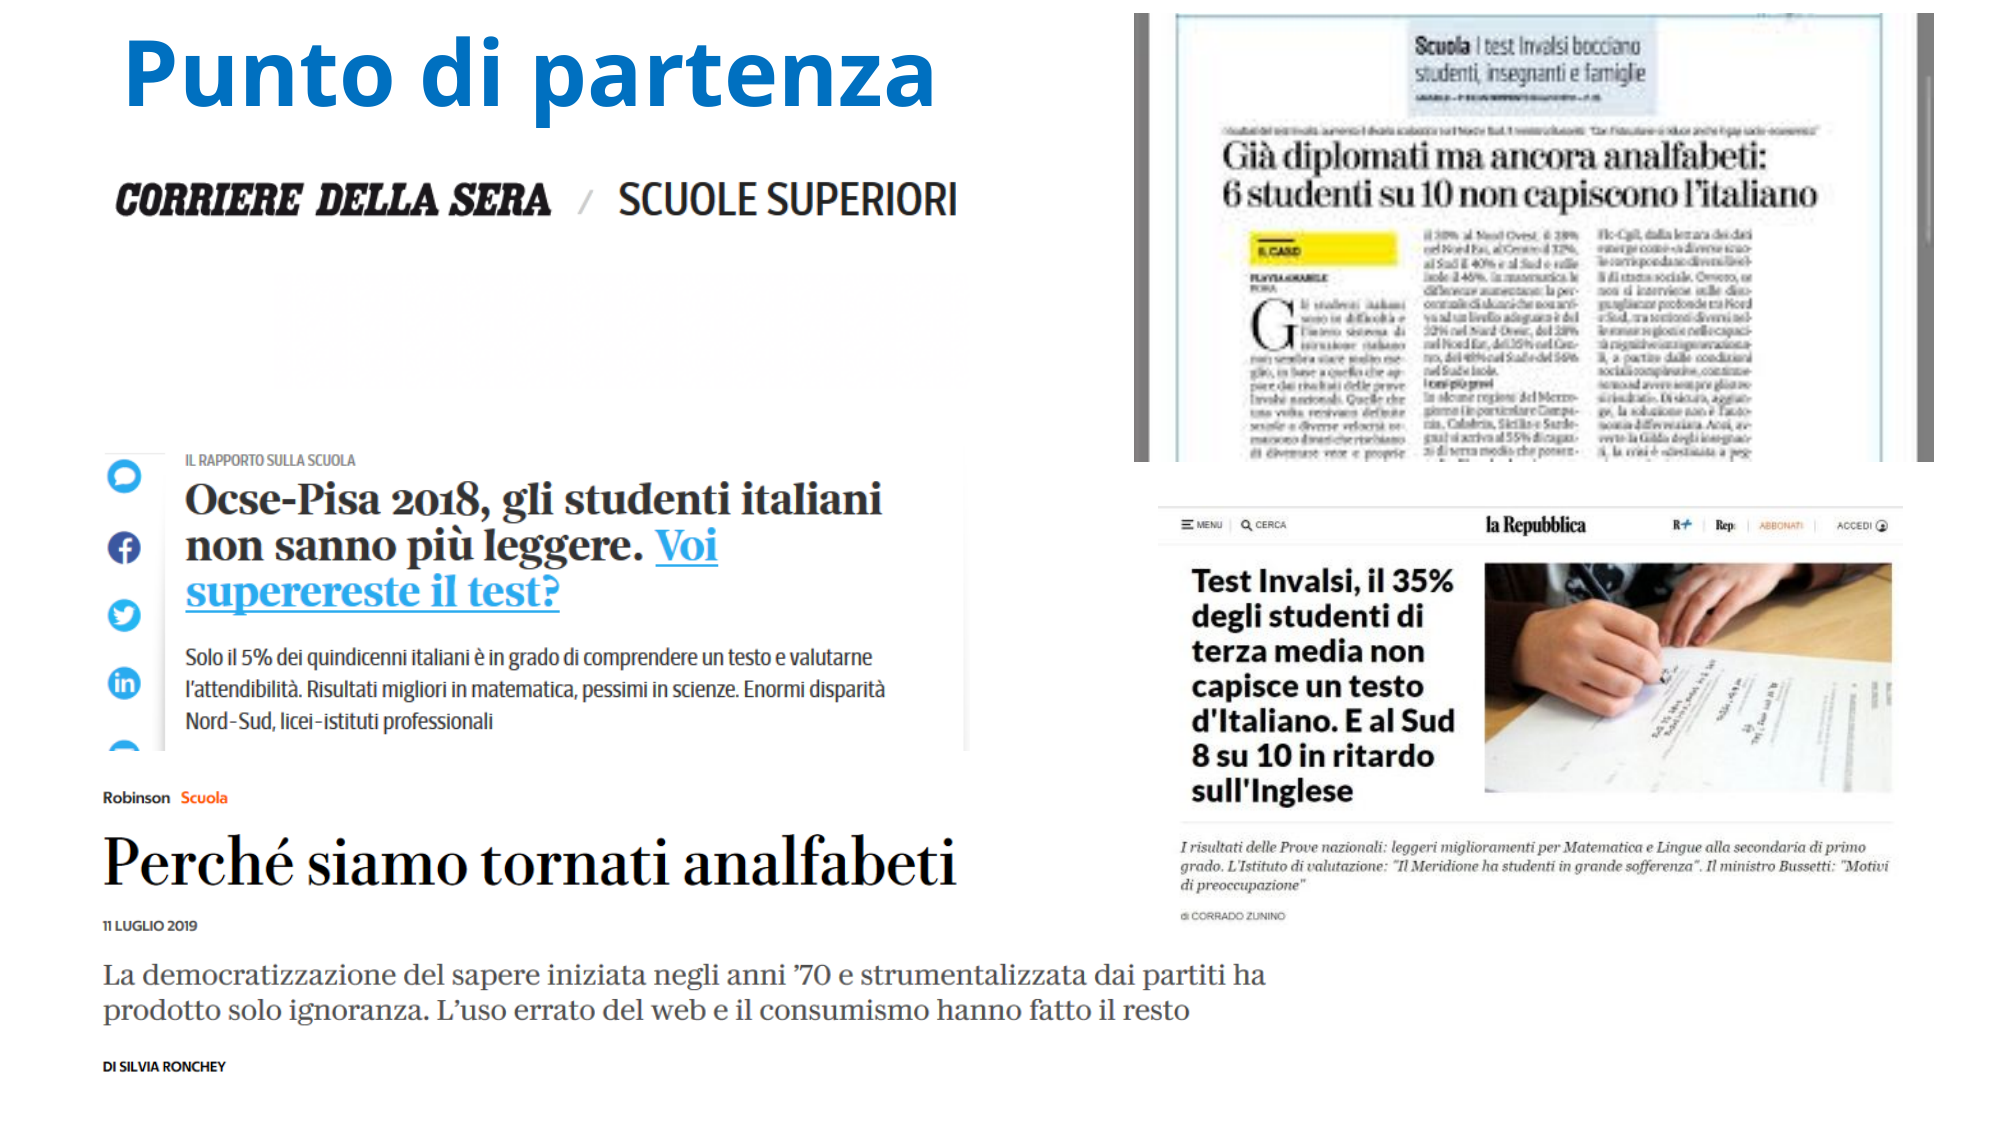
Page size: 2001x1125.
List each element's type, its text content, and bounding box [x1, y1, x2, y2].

picture [86, 505, 1903, 1087]
text_box Punto di partenza [107, 19, 1134, 237]
picture [100, 172, 970, 751]
picture [1134, 13, 1934, 462]
